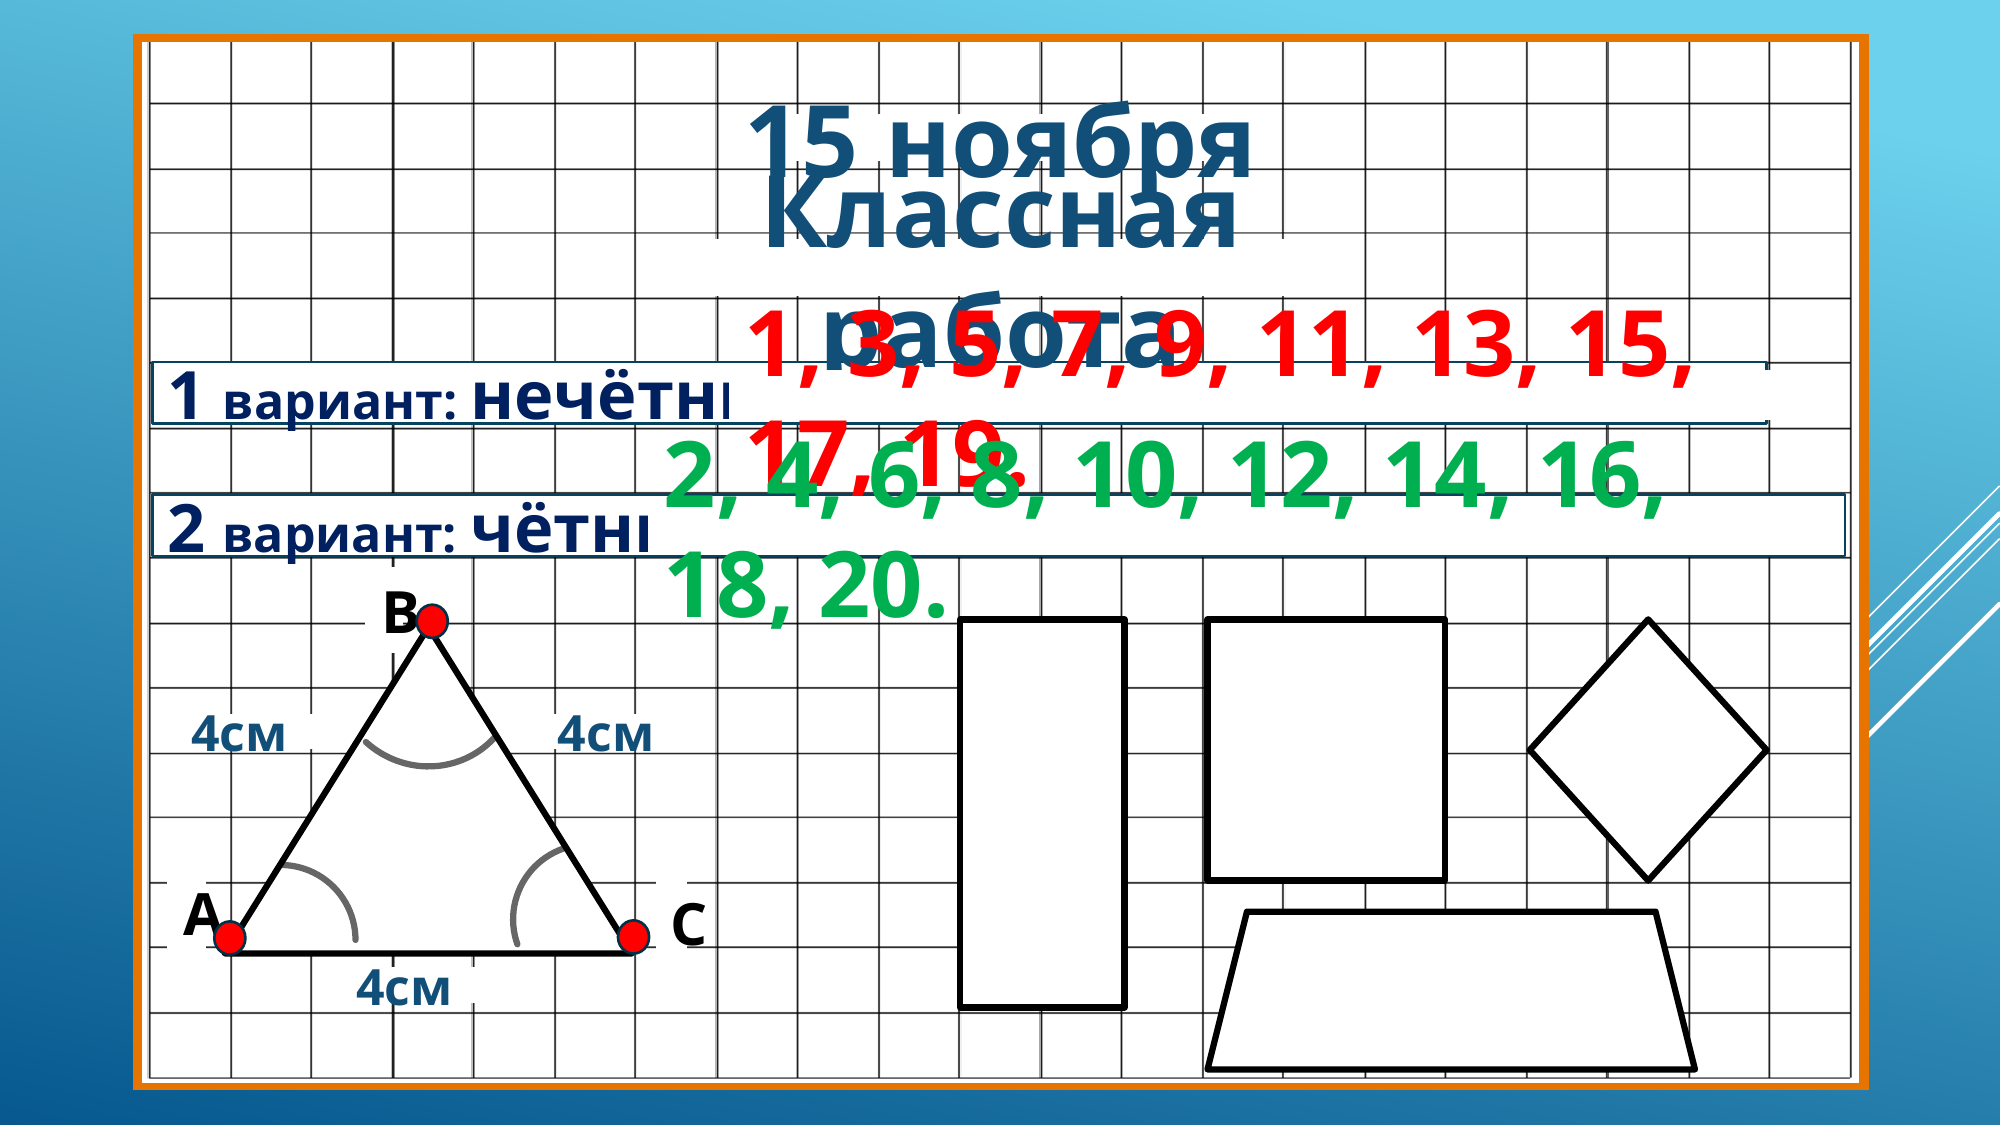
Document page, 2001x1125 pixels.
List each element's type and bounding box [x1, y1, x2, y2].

picture [133, 34, 1869, 1091]
